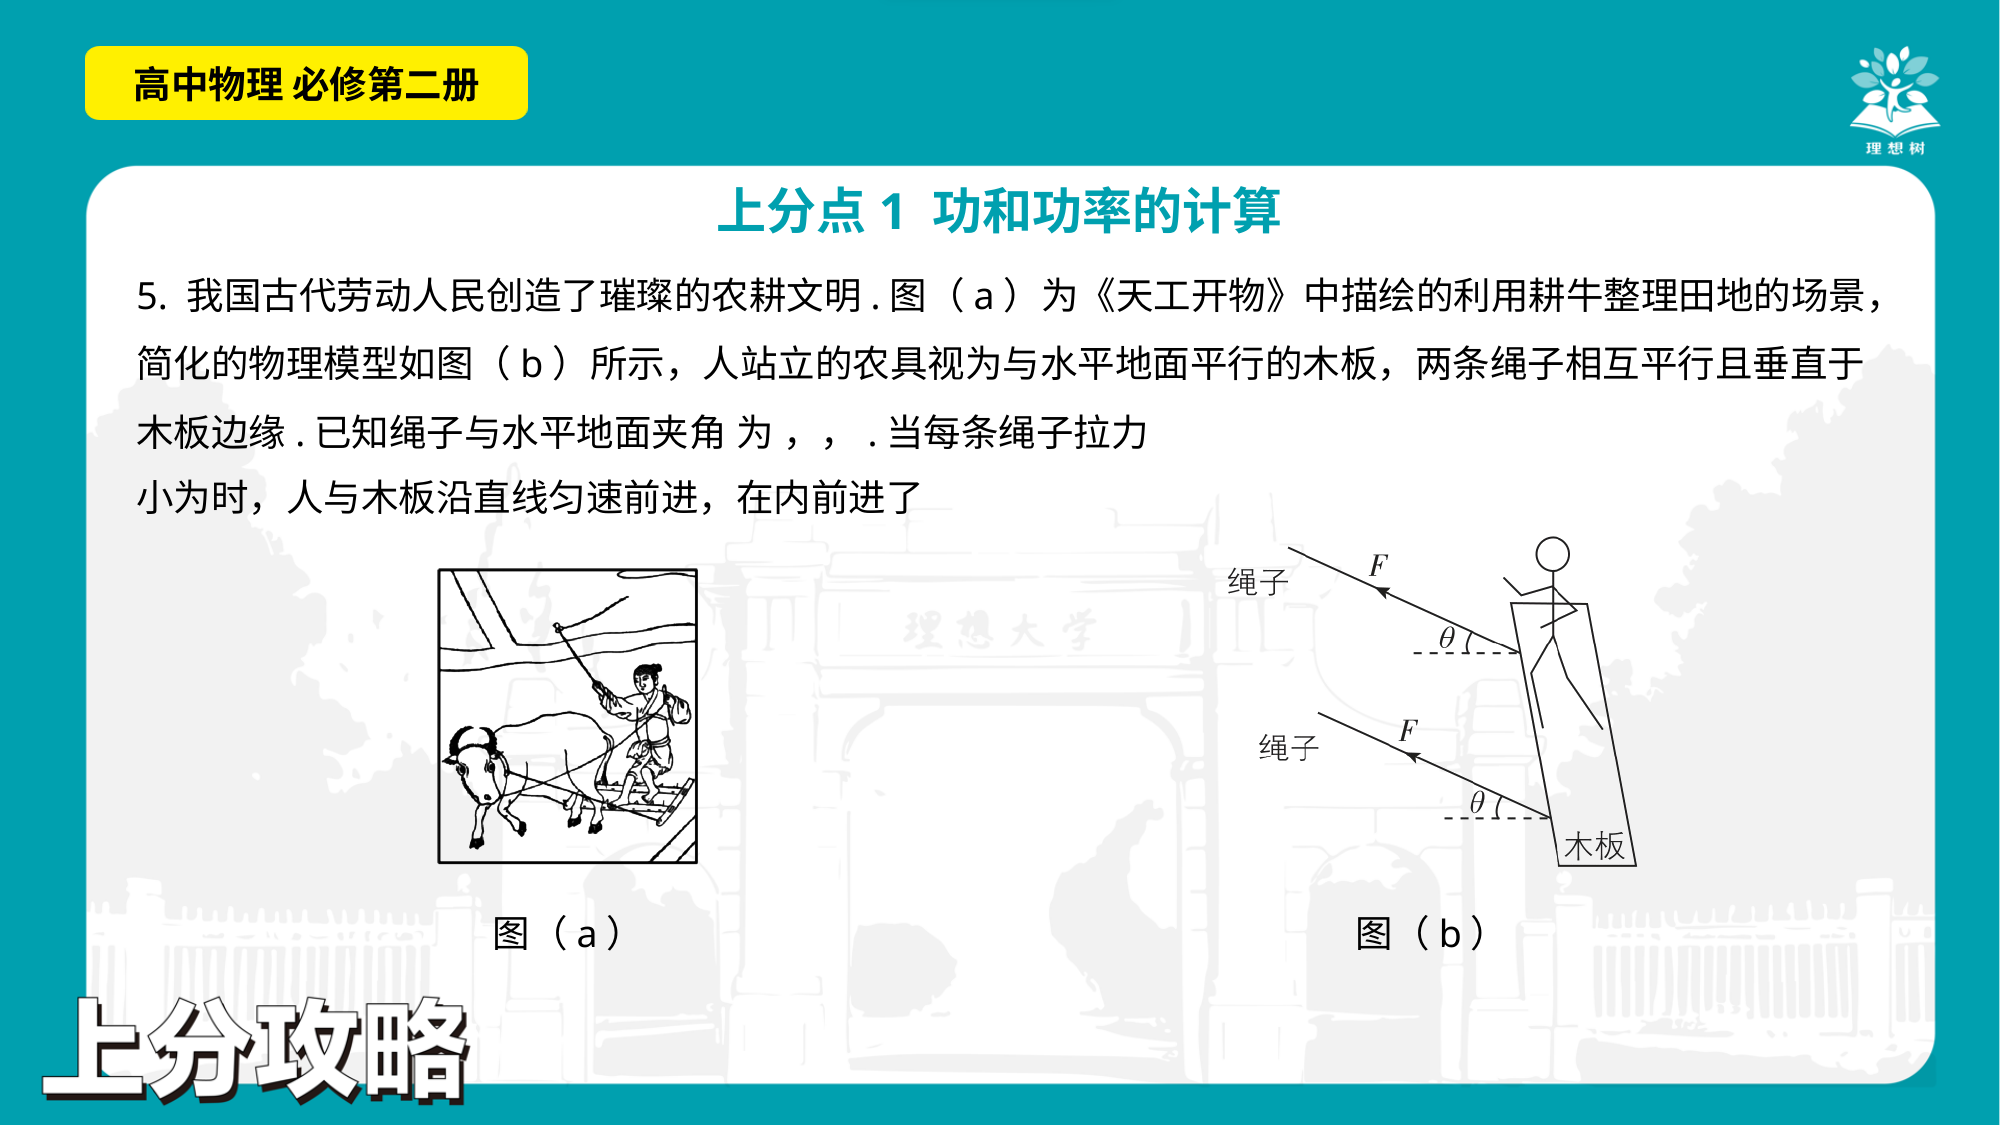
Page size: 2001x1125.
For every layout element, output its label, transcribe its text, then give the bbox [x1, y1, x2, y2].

text_box 图（a） [497, 890, 640, 1016]
text_box 图（b） [1359, 890, 1505, 1016]
picture [0, 0, 2000, 1125]
